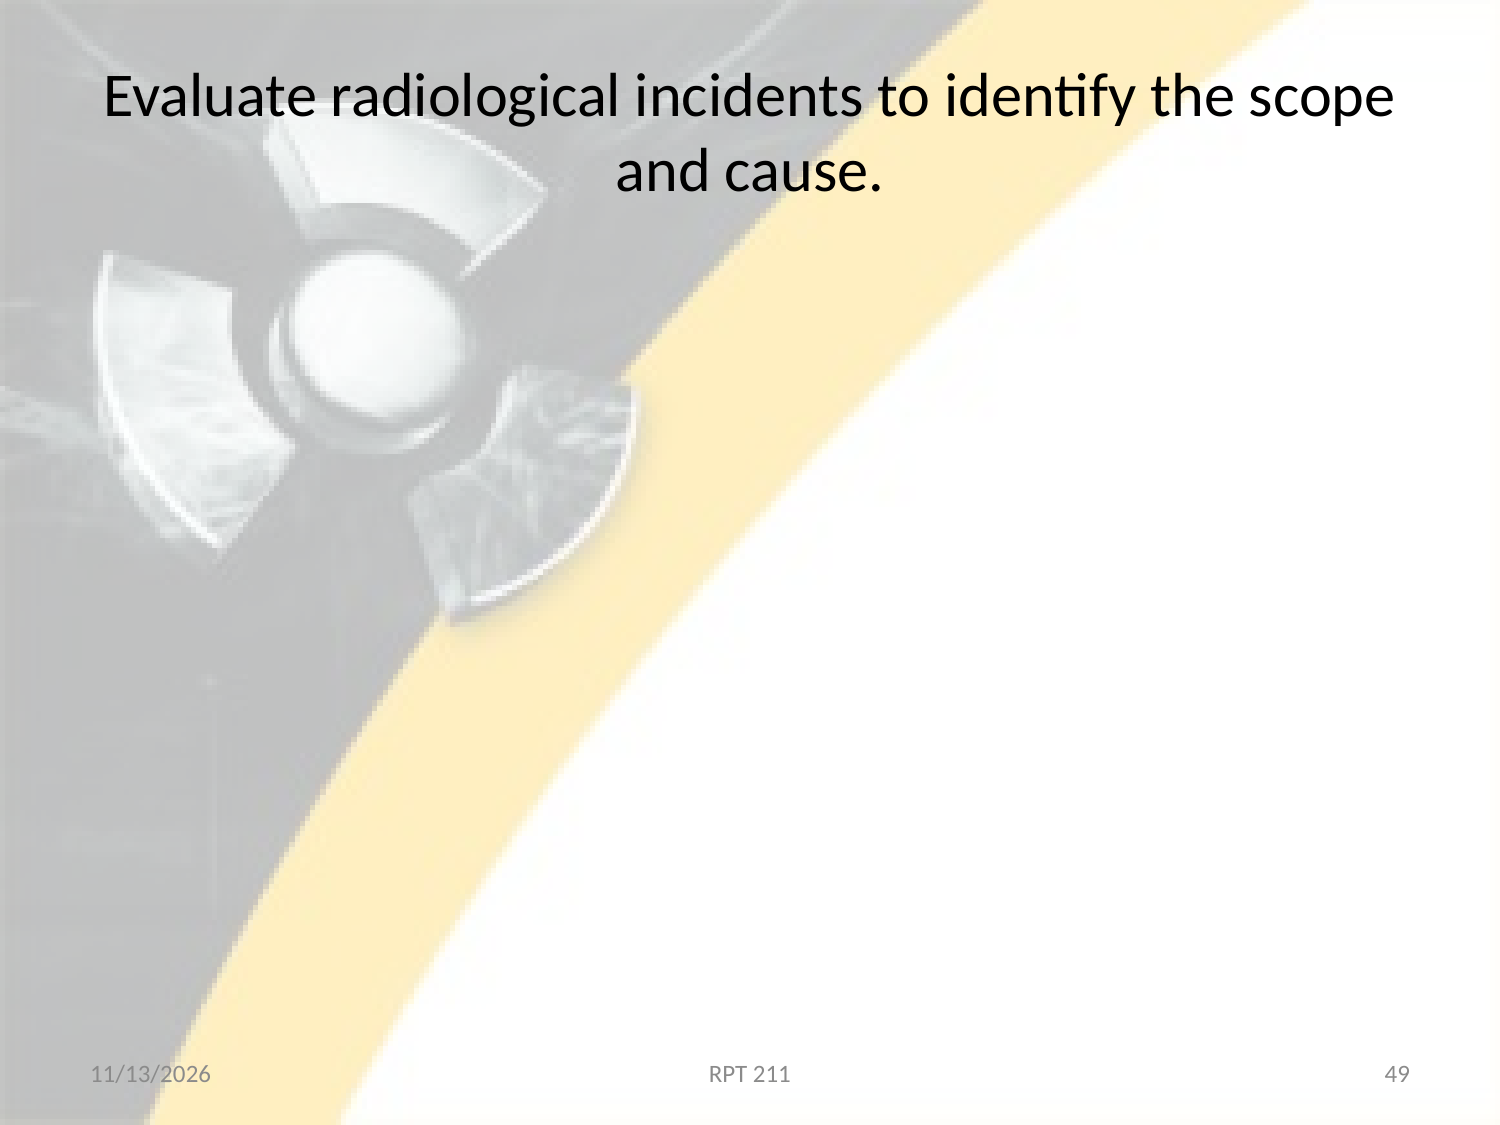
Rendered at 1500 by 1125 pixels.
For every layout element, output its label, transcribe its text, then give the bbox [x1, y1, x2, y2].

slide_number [75, 1042, 425, 1103]
footer RPT 211 [512, 1042, 988, 1103]
title Evaluate radiological incidents to identify the scope and cause. [75, 45, 1425, 288]
slide_number 49 [1074, 1042, 1425, 1103]
